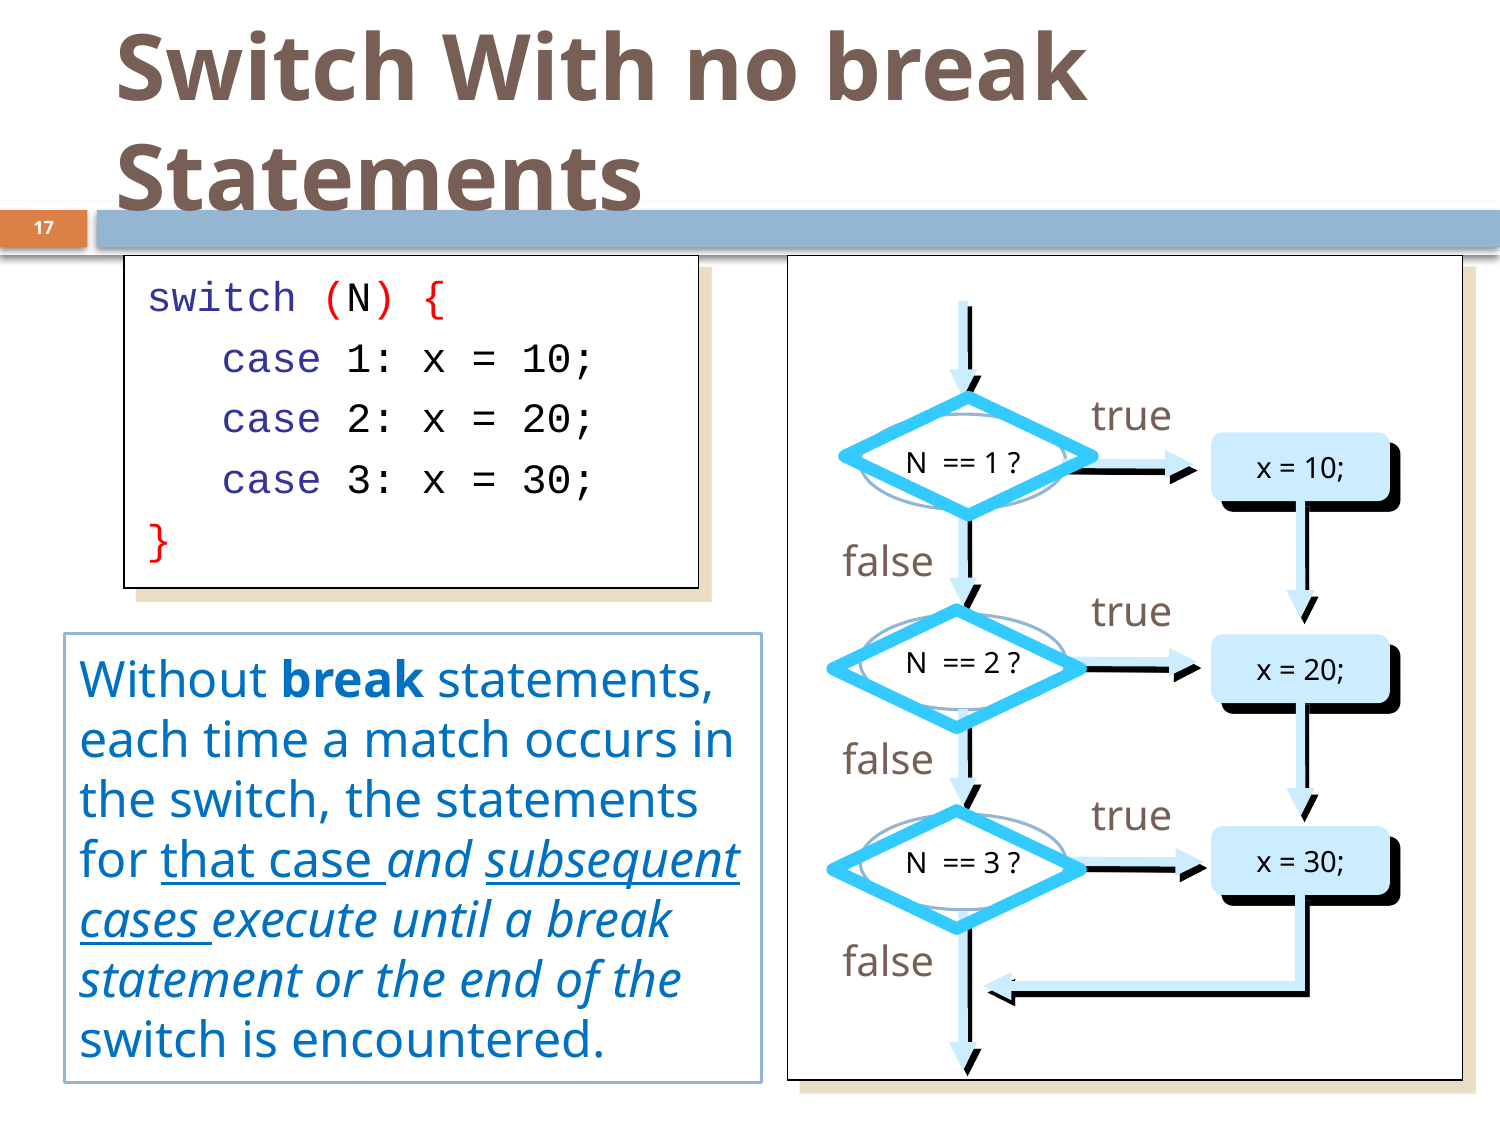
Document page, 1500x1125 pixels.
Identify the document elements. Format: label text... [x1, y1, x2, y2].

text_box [123, 254, 699, 593]
text_box Without break statements, each time a match occurs in the switch, the statements for that case and subsequent cases execute until a break statement or the end of the switch is encountered. [63, 632, 763, 1084]
title Switch With no break Statements [100, 37, 1438, 200]
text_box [830, 300, 1390, 1071]
text_box [787, 255, 1463, 1081]
slide_number 17 [0, 208, 88, 249]
